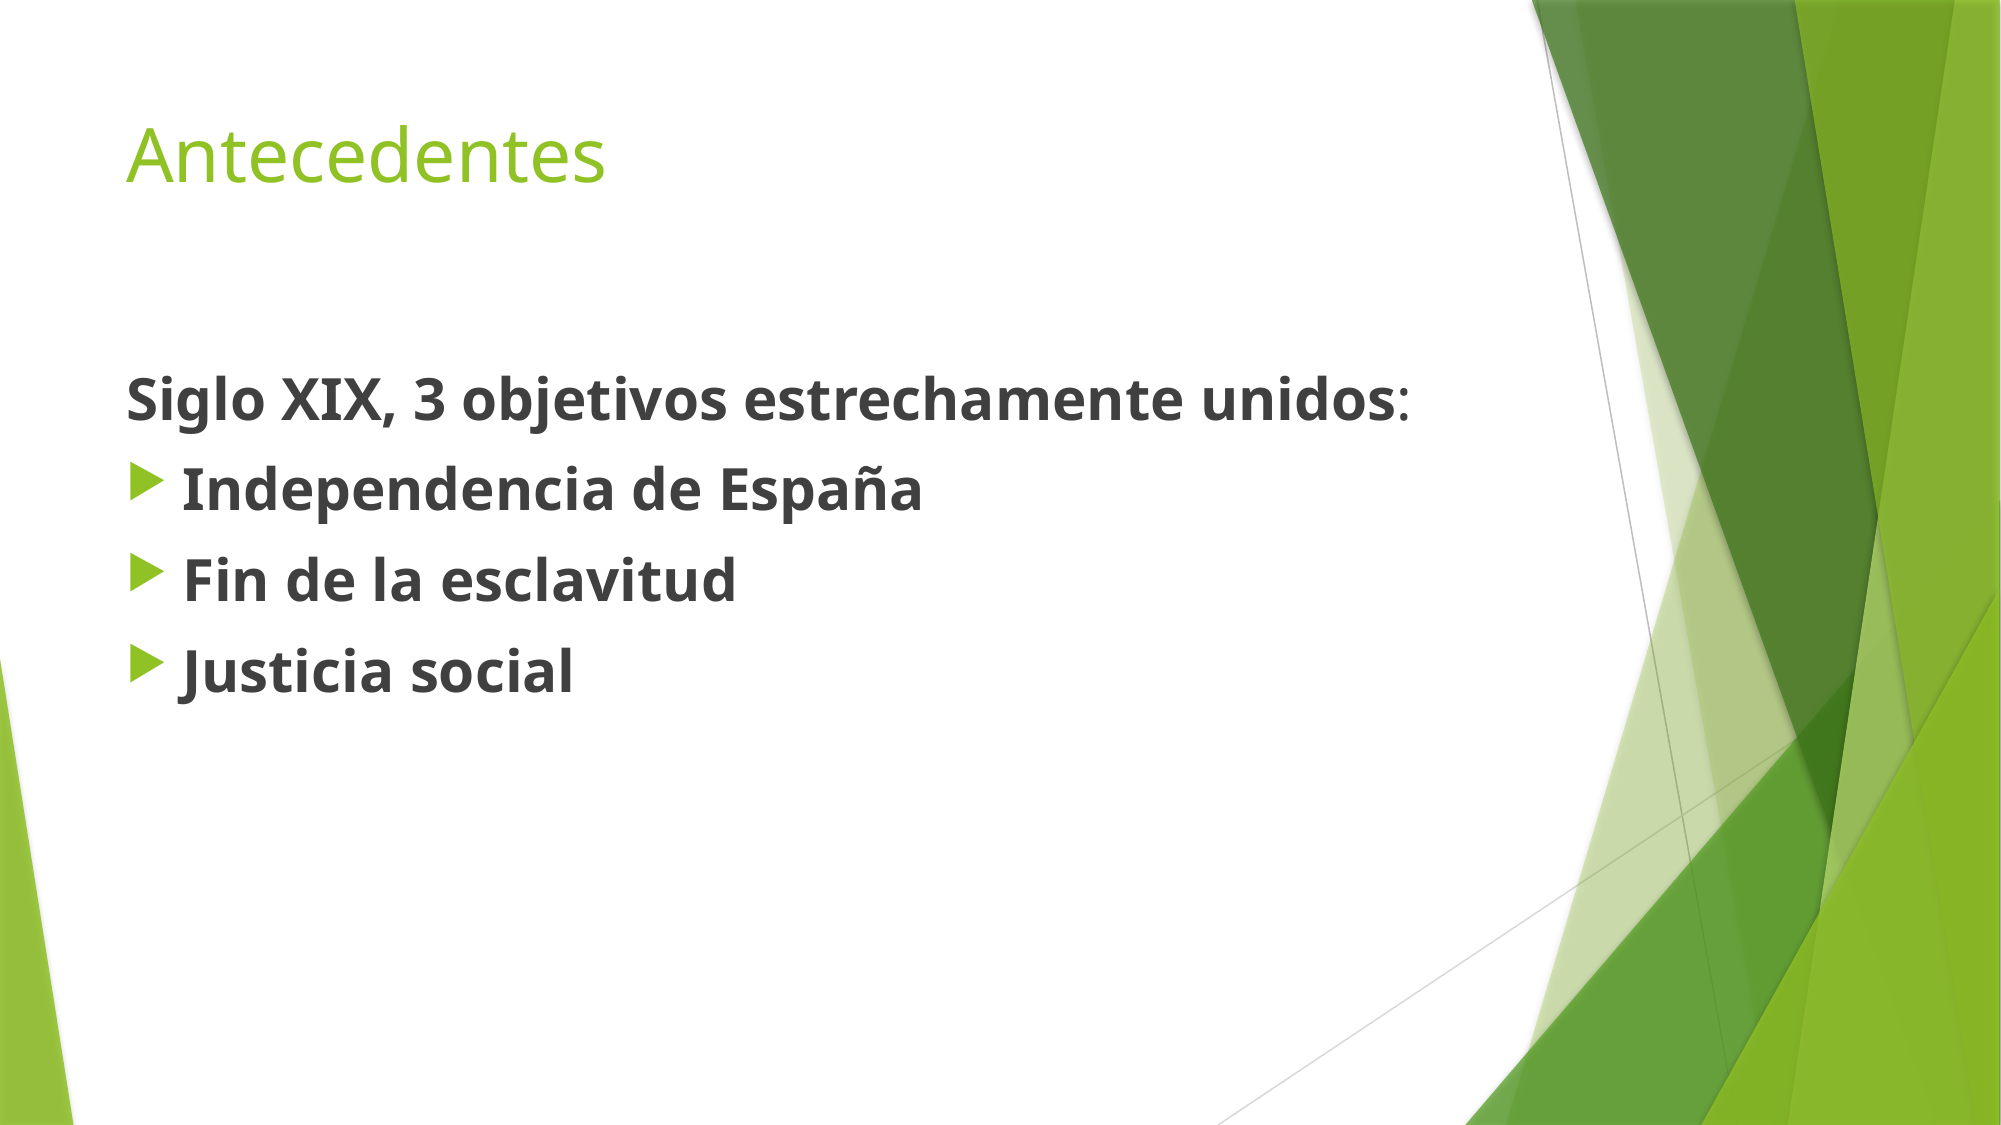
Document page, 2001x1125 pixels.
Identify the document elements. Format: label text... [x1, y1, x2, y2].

list Siglo XIX, 3 objetivos estrechamente unidos: Independencia de España Fin de la esclavitud Justicia social [111, 354, 1522, 992]
title Antecedentes [111, 99, 1522, 317]
